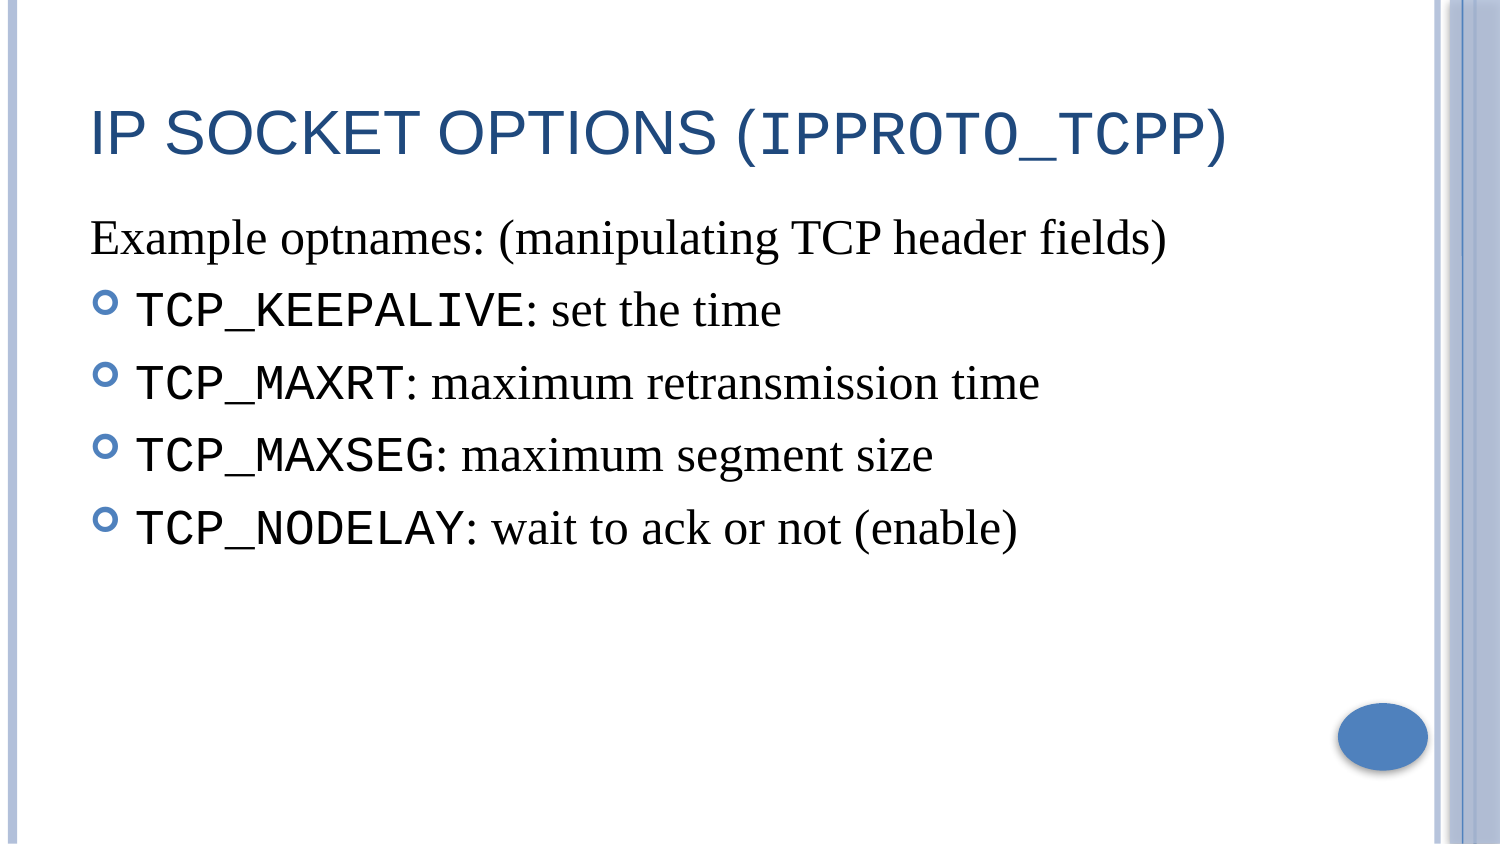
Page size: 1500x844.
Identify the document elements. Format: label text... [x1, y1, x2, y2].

title IP Socket Options (IPPROTO_TCPP) [75, 33, 1300, 175]
list Example optnames: (manipulating TCP header fields) TCP_KEEPALIVE: set the time TCP_MAXRT: maximum retransmission time TCP_MAXSEG: maximum segment size TCP_NODELAY: wait to ack or not (enable) [75, 196, 1300, 797]
